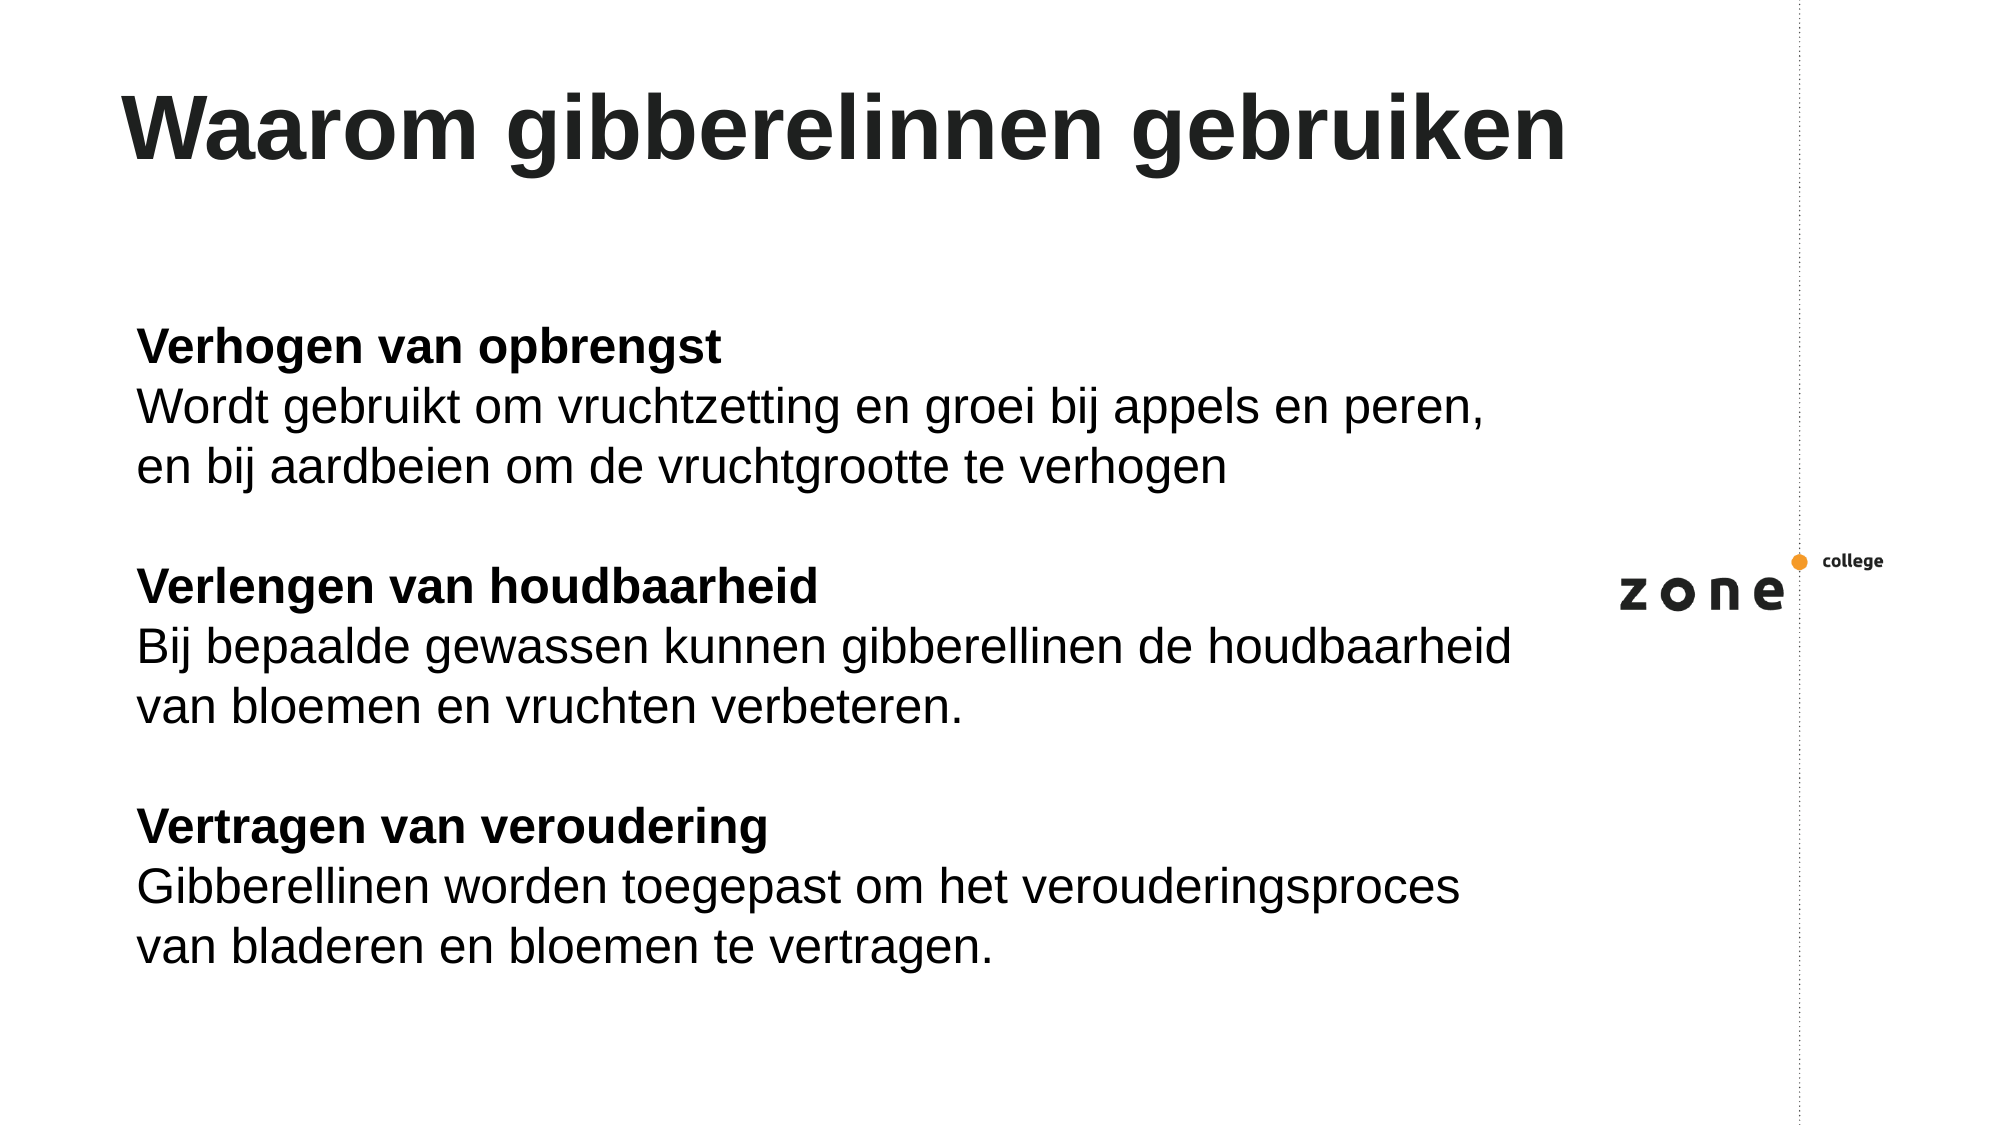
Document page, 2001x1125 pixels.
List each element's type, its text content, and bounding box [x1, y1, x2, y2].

title Waarom gibberelinnen gebruiken [121, 80, 1604, 258]
picture [1596, 0, 2001, 1125]
list Verhogen van opbrengst Wordt gebruikt om vruchtzetting en groei bij appels en peren, en bij aardbeien om de vruchtgrootte te verhogen Verlengen van houdbaarheid Bij bepaalde gewassen kunnen gibberellinen de houdbaarheid van bloemen en vruchten verbeteren. Vertragen van veroudering Gibberellinen worden toegepast om het verouderingsproces van bladeren en bloemen te vertragen. [121, 306, 1533, 1027]
